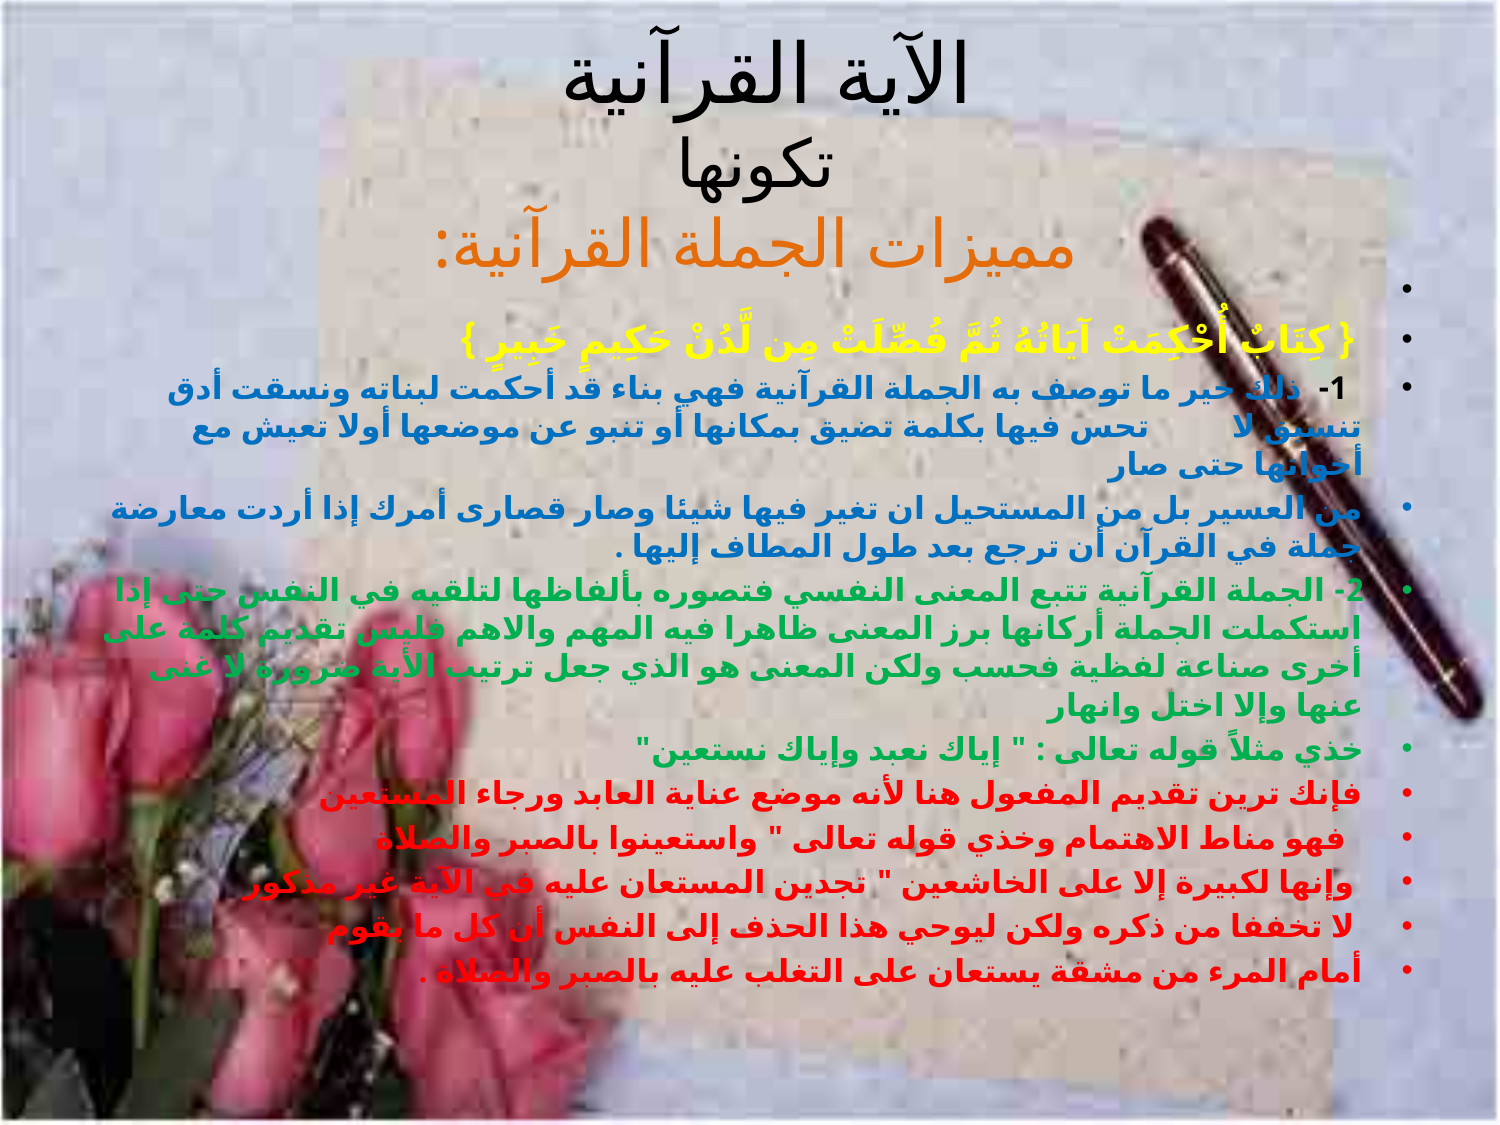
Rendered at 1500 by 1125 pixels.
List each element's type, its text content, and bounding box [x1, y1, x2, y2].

picture [0, 0, 1500, 1125]
list { كِتَابٌ أُحْكِمَتْ آيَاتُهُ ثُمَّ فُصِّلَتْ مِن لَّدُنْ حَكِيمٍ خَبِيرٍ } 1- ذلك خير ما توصف به الجملة القرآنية فهي بناء قد أحكمت لبناته ونسقت أدق تنسيق لا تحس فيها بكلمة تضيق بمكانها أو تنبو عن موضعها أولا تعيش مع أخواتها حتى صار من العسير بل من المستحيل ان تغير فيها شيئا وصار قصارى أمرك إذا أردت معارضة جملة في القرآن أن ترجع بعد طول المطاف إليها . 2- الجملة القرآنية تتبع المعنى النفسي فتصوره بألفاظها لتلقيه في النفس حتى إذا استكملت الجملة أركانها برز المعنى ظاهرا فيه المهم والاهم فليس تقديم كلمة على أخرى صناعة لفظية فحسب ولكن المعنى هو الذي جعل ترتيب الأية ضرورة لا غنى عنها وإلا اختل وانهار خذي مثلاً قوله تعالى : " إياك نعبد وإياك نستعين" فإنك ترين تقديم المفعول هنا لأنه موضع عناية العابد ورجاء المستعين فهو مناط الاهتمام وخذي قوله تعالى " واستعينوا بالصبر والصلاة وإنها لكبيرة إلا على الخاشعين " تجدين المستعان عليه في الآية غير مذكور لا تخففا من ذكره ولكن ليوحي هذا الحذف إلى النفس أن كل ما يقوم أمام المرء من مشقة يستعان على التغلب عليه بالصبر والصلاة . [75, 262, 1425, 1005]
title الآية القرآنية تكونها مميزات الجملة القرآنية: [339, 45, 1172, 176]
